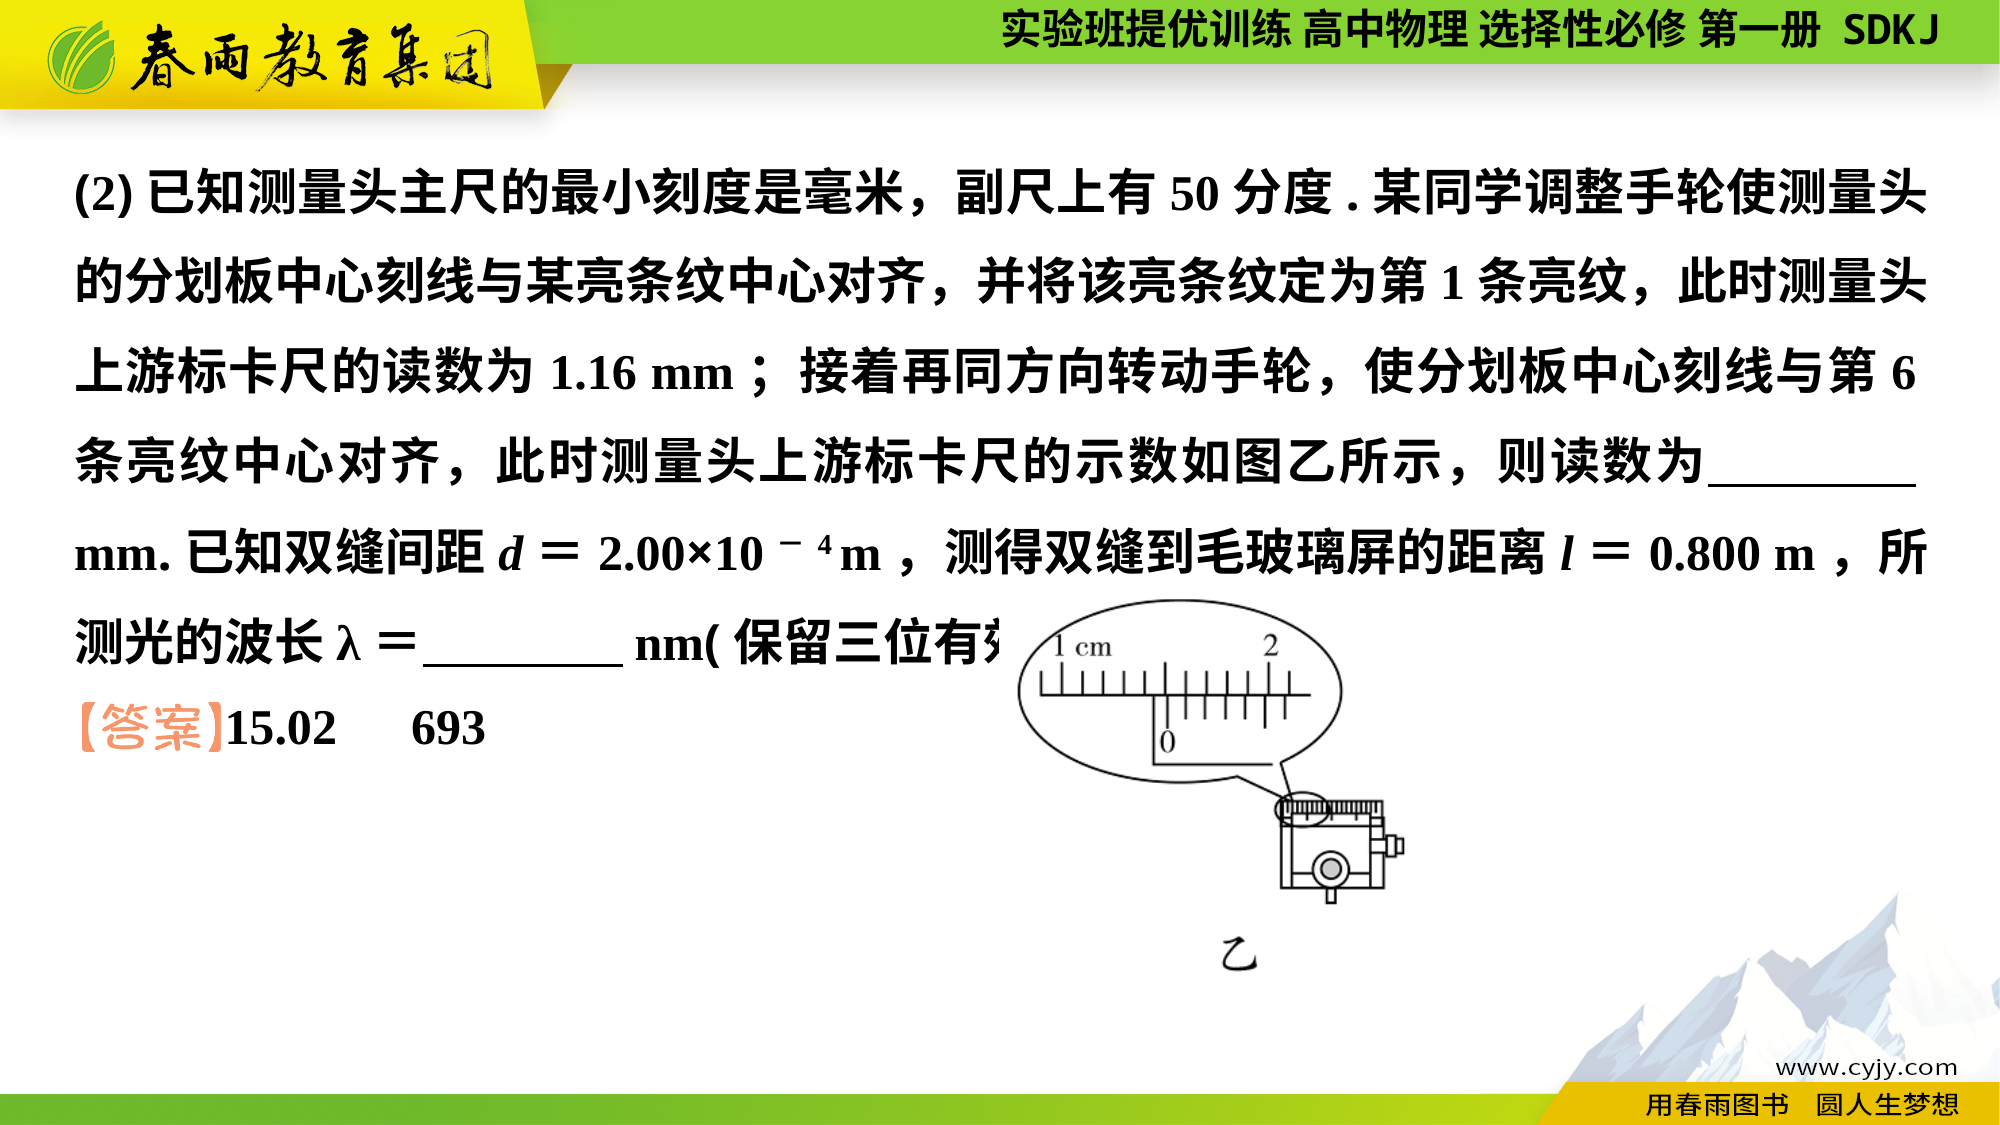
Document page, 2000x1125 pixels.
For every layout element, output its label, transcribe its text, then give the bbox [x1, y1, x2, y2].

list (2)已知测量头主尺的最小刻度是毫米，副尺上有50分度.某同学调整手轮使测量头的分划板中心刻线与某亮条纹中心对齐，并将该亮条纹定为第1条亮纹，此时测量头上游标卡尺的读数为1.16 mm；接着再同方向转动手轮，使分划板中心刻线与第6条亮纹中心对齐，此时测量头上游标卡尺的示数如图乙所示，则读数为 mm.已知双缝间距d＝2.00×10－4 m，测得双缝到毛玻璃屏的距离l＝0.800 m，所测光的波长λ＝ nm(保留三位有效数字). [59, 122, 1944, 683]
picture [0, 0, 2000, 1125]
text_box 15.02 693 [209, 687, 501, 763]
